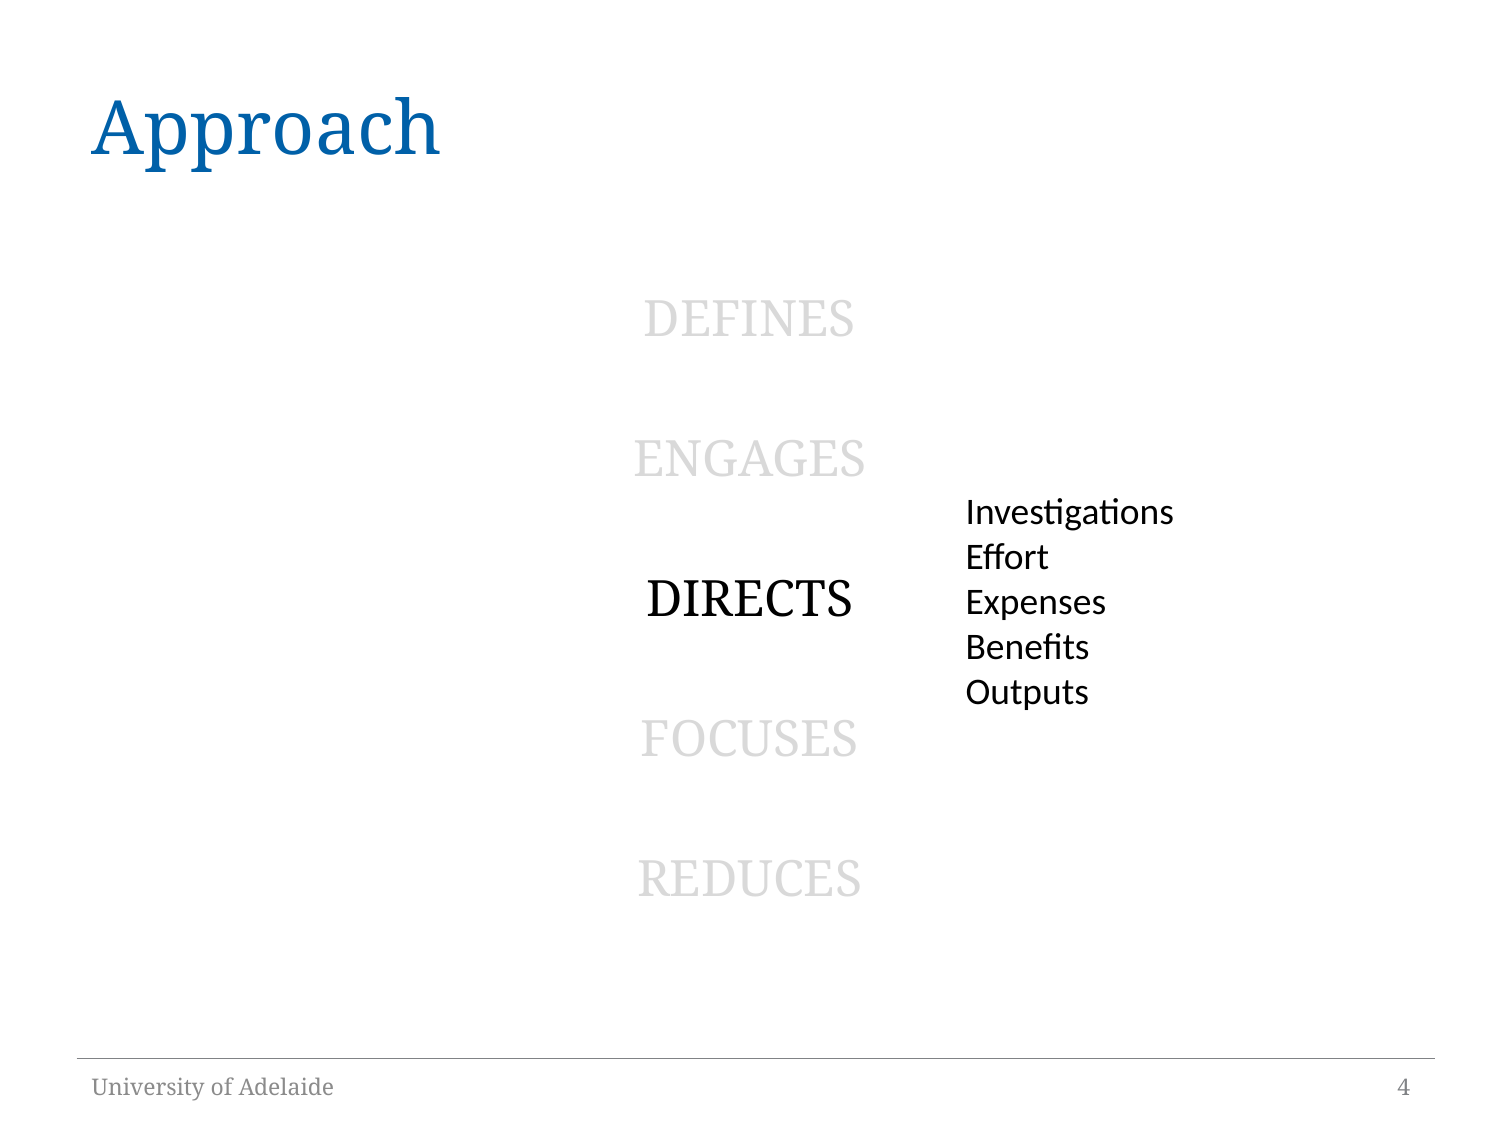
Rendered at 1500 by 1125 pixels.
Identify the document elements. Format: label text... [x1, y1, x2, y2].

title Approach [76, 54, 1427, 194]
list DEFINES ENGAGES DIRECTS FOCUSES REDUCES [75, 278, 1425, 1053]
footer University of Adelaide [76, 1057, 552, 1118]
text_box Investigations Effort Expenses Benefits Outputs [950, 479, 1471, 720]
slide_number 4 [1074, 1057, 1425, 1118]
